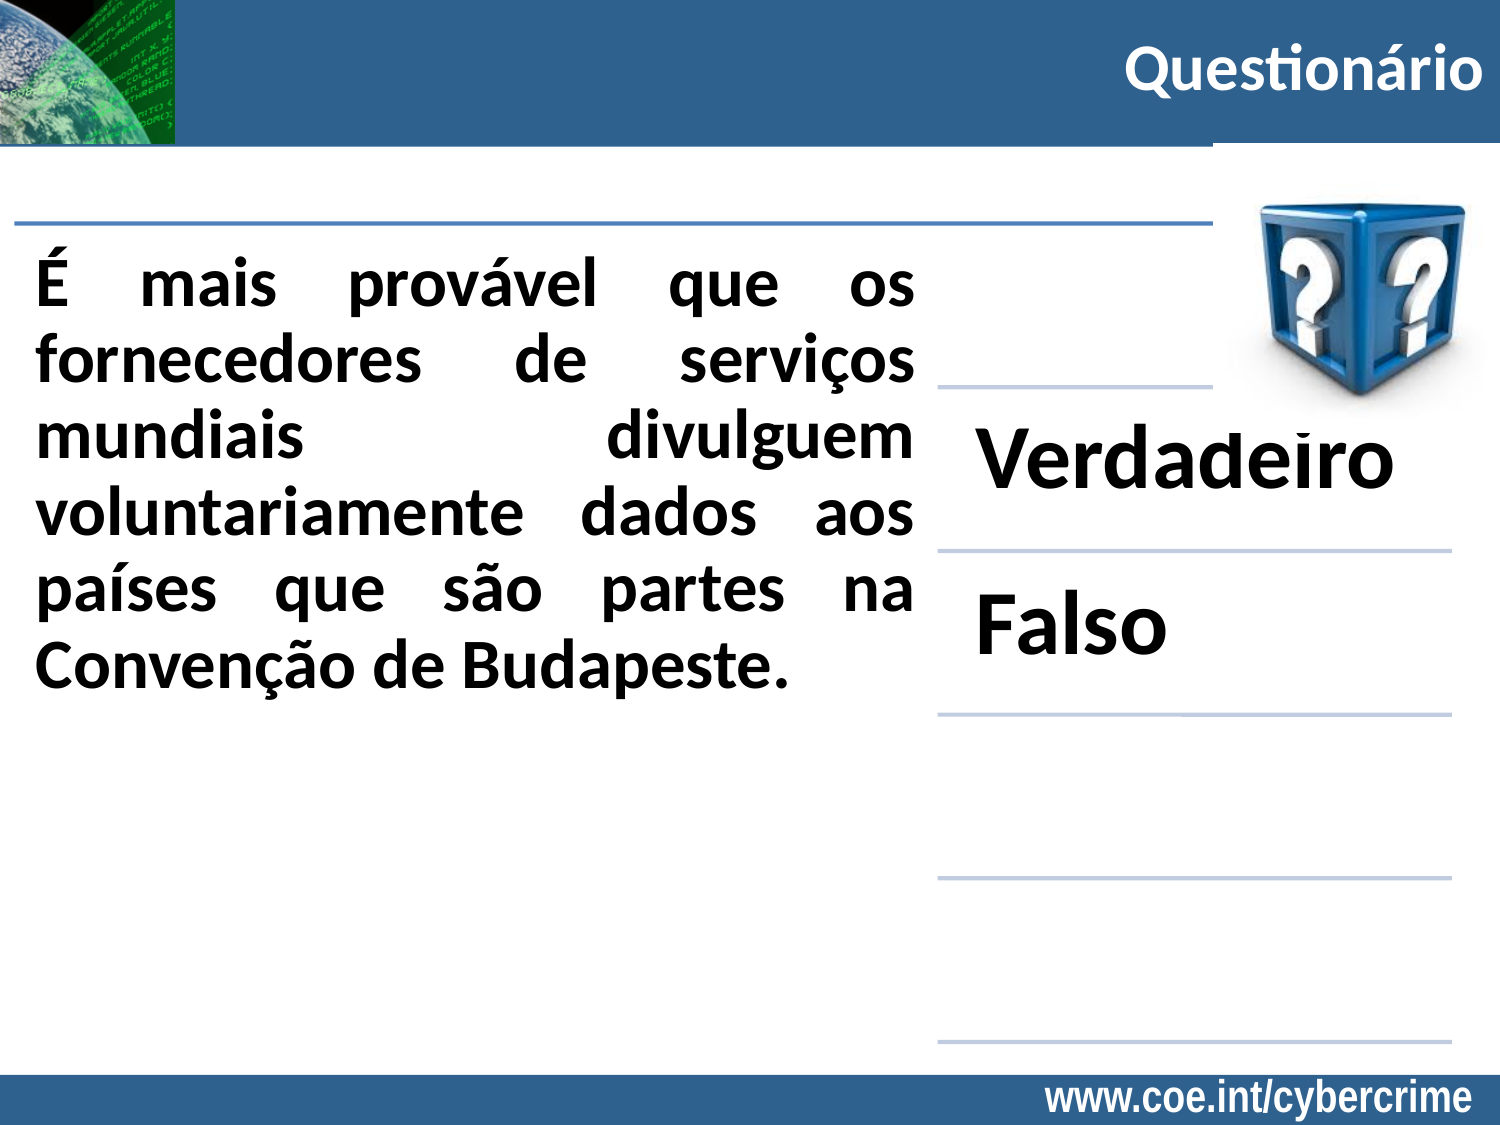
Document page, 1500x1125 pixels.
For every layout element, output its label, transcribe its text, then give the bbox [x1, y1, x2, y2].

text_box Questionário [177, 0, 1500, 149]
text_box [0, 1073, 1030, 1125]
text_box www.coe.int/cybercrime [1030, 1059, 1500, 1125]
picture [1212, 142, 1500, 434]
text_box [14, 222, 1454, 1053]
picture [0, 0, 175, 144]
